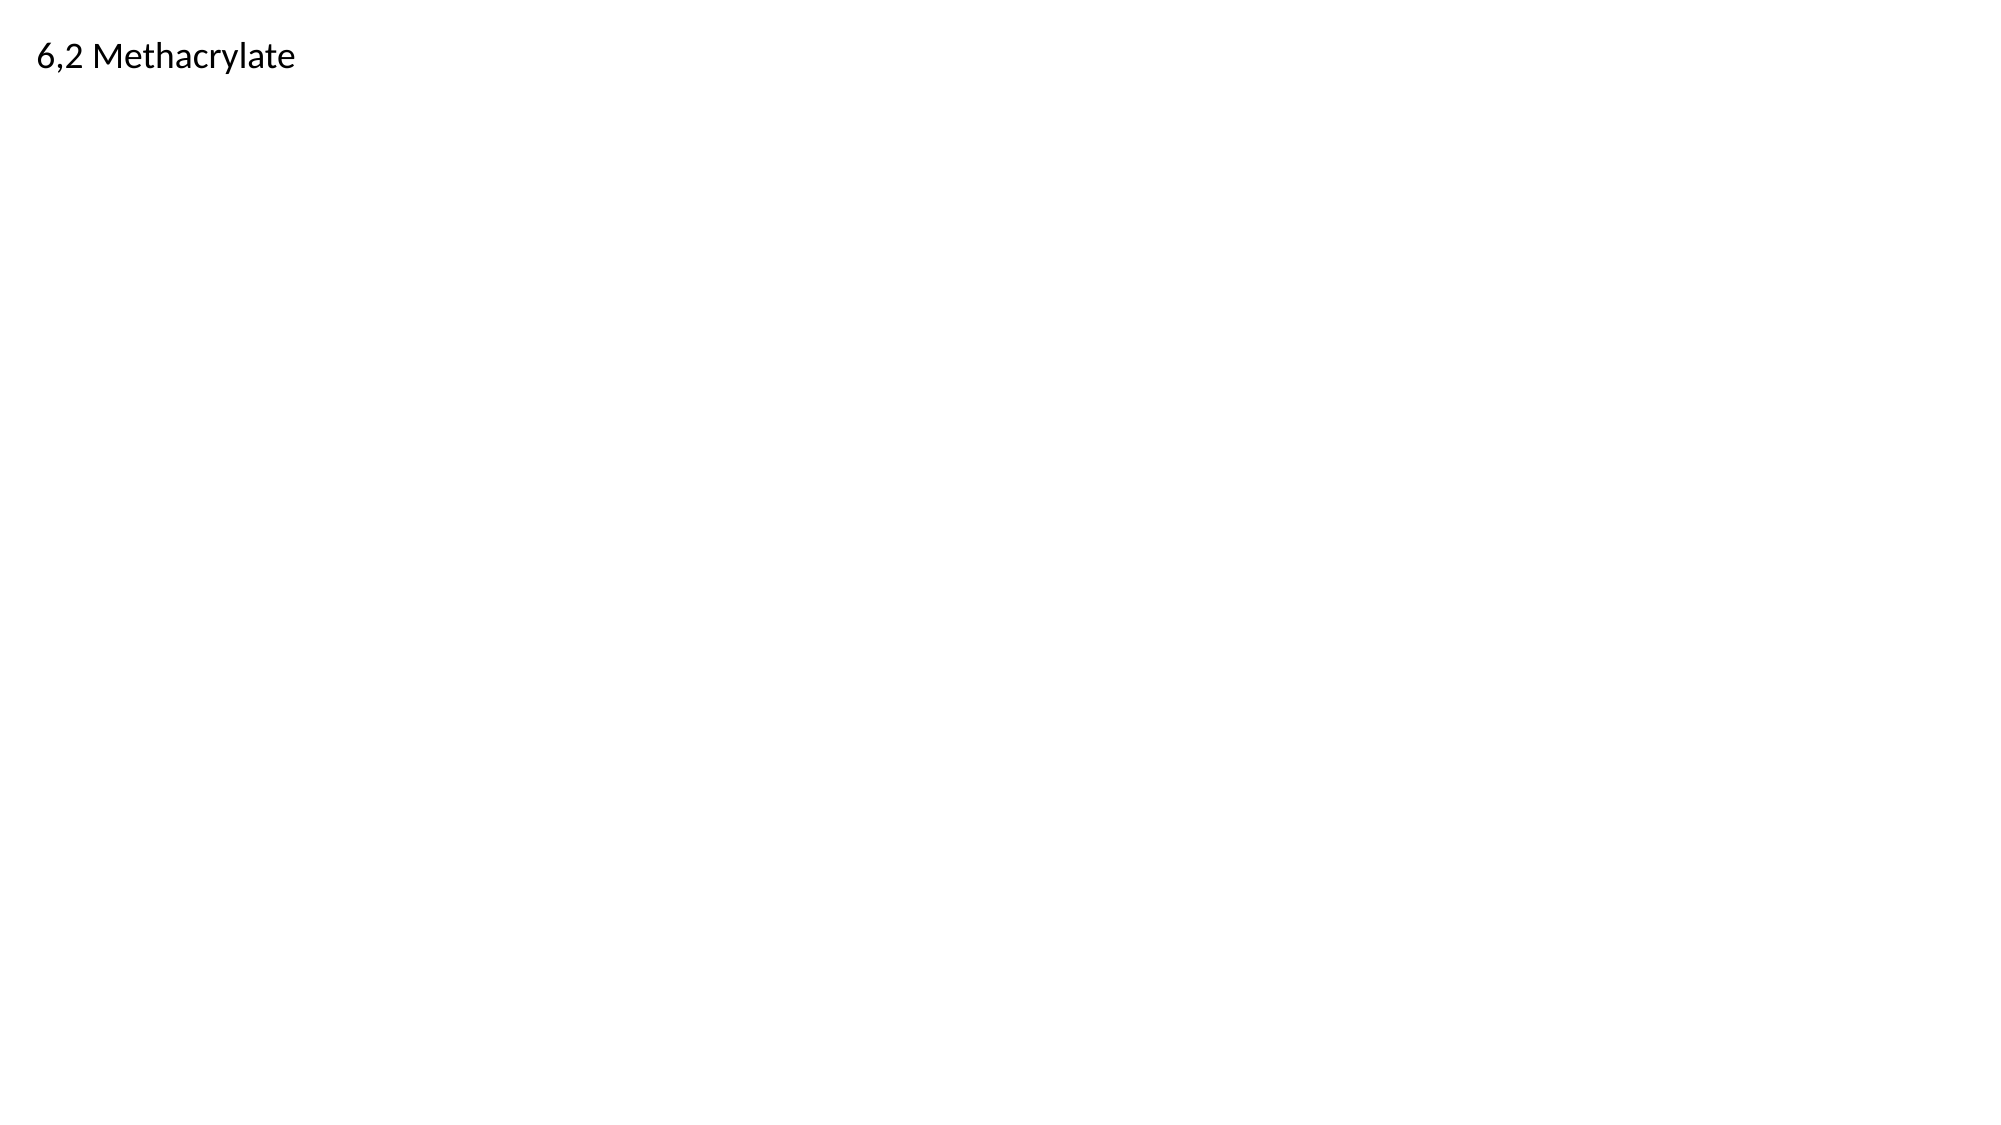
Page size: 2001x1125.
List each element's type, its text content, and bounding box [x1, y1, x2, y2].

text_box 6,2 Methacrylate [21, 23, 1444, 83]
